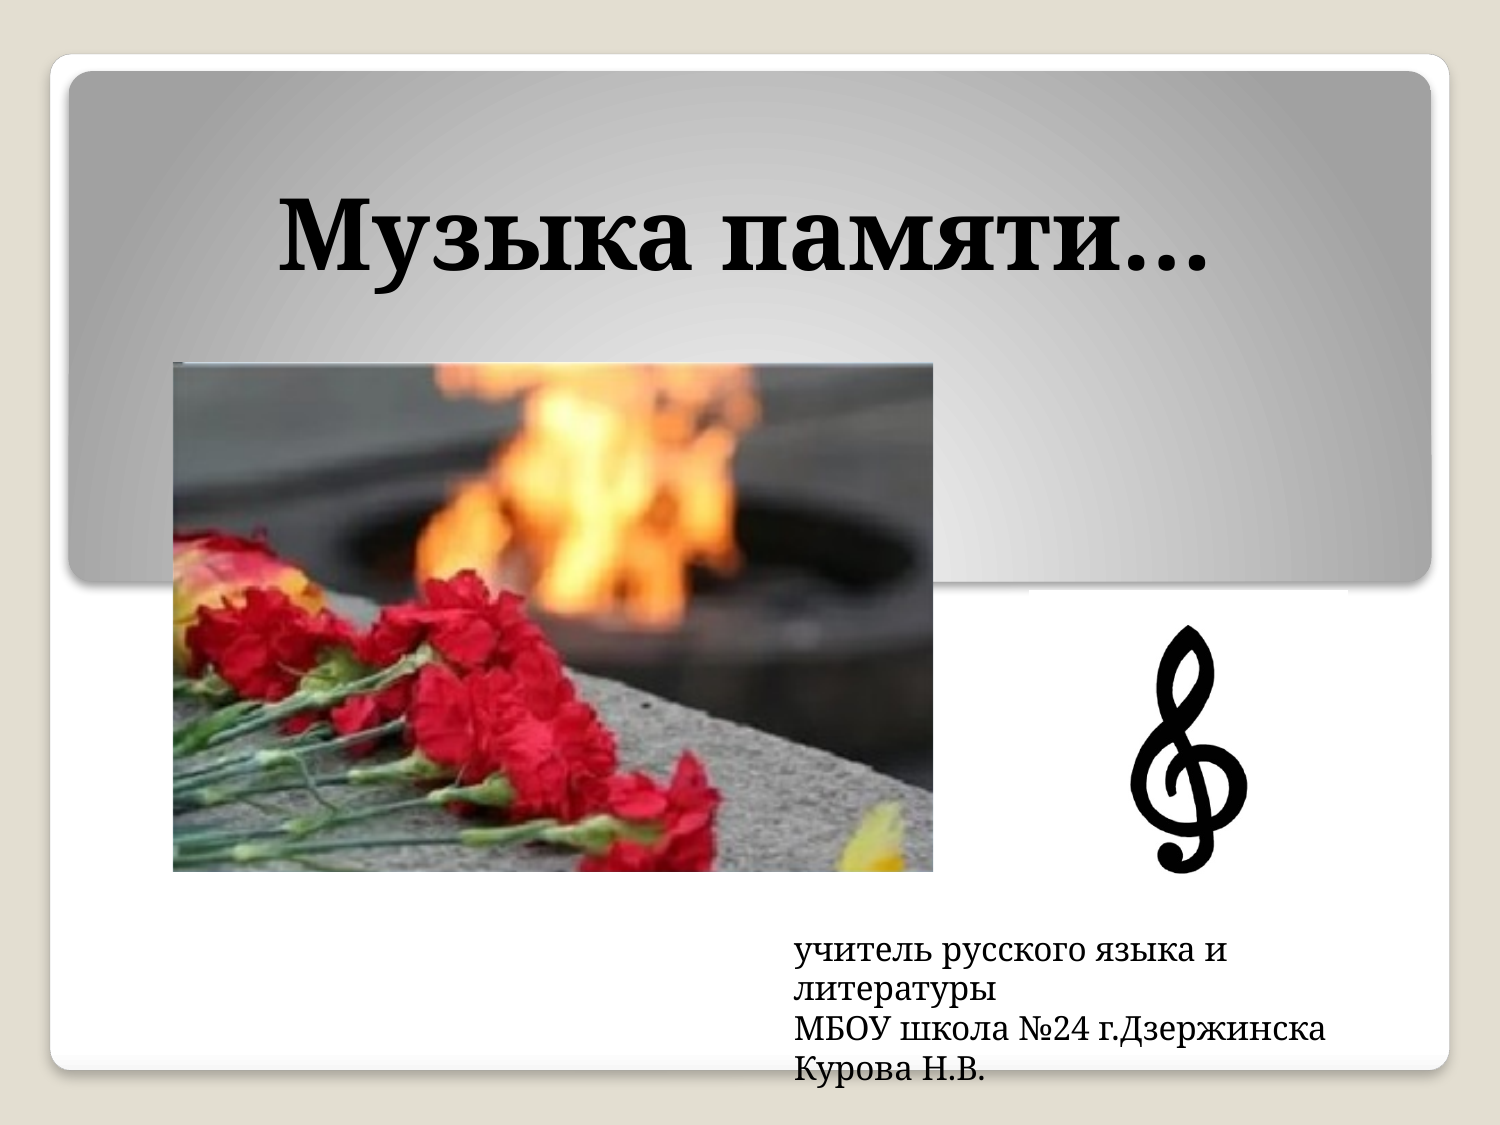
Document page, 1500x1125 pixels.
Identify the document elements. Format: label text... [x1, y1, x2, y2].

picture [1029, 589, 1348, 909]
text_box учитель русского языка и литературы МБОУ школа №24 г.Дзержинска Курова Н.В. [779, 920, 1423, 1095]
picture [172, 362, 934, 872]
title Музыка памяти… [107, 135, 1383, 298]
